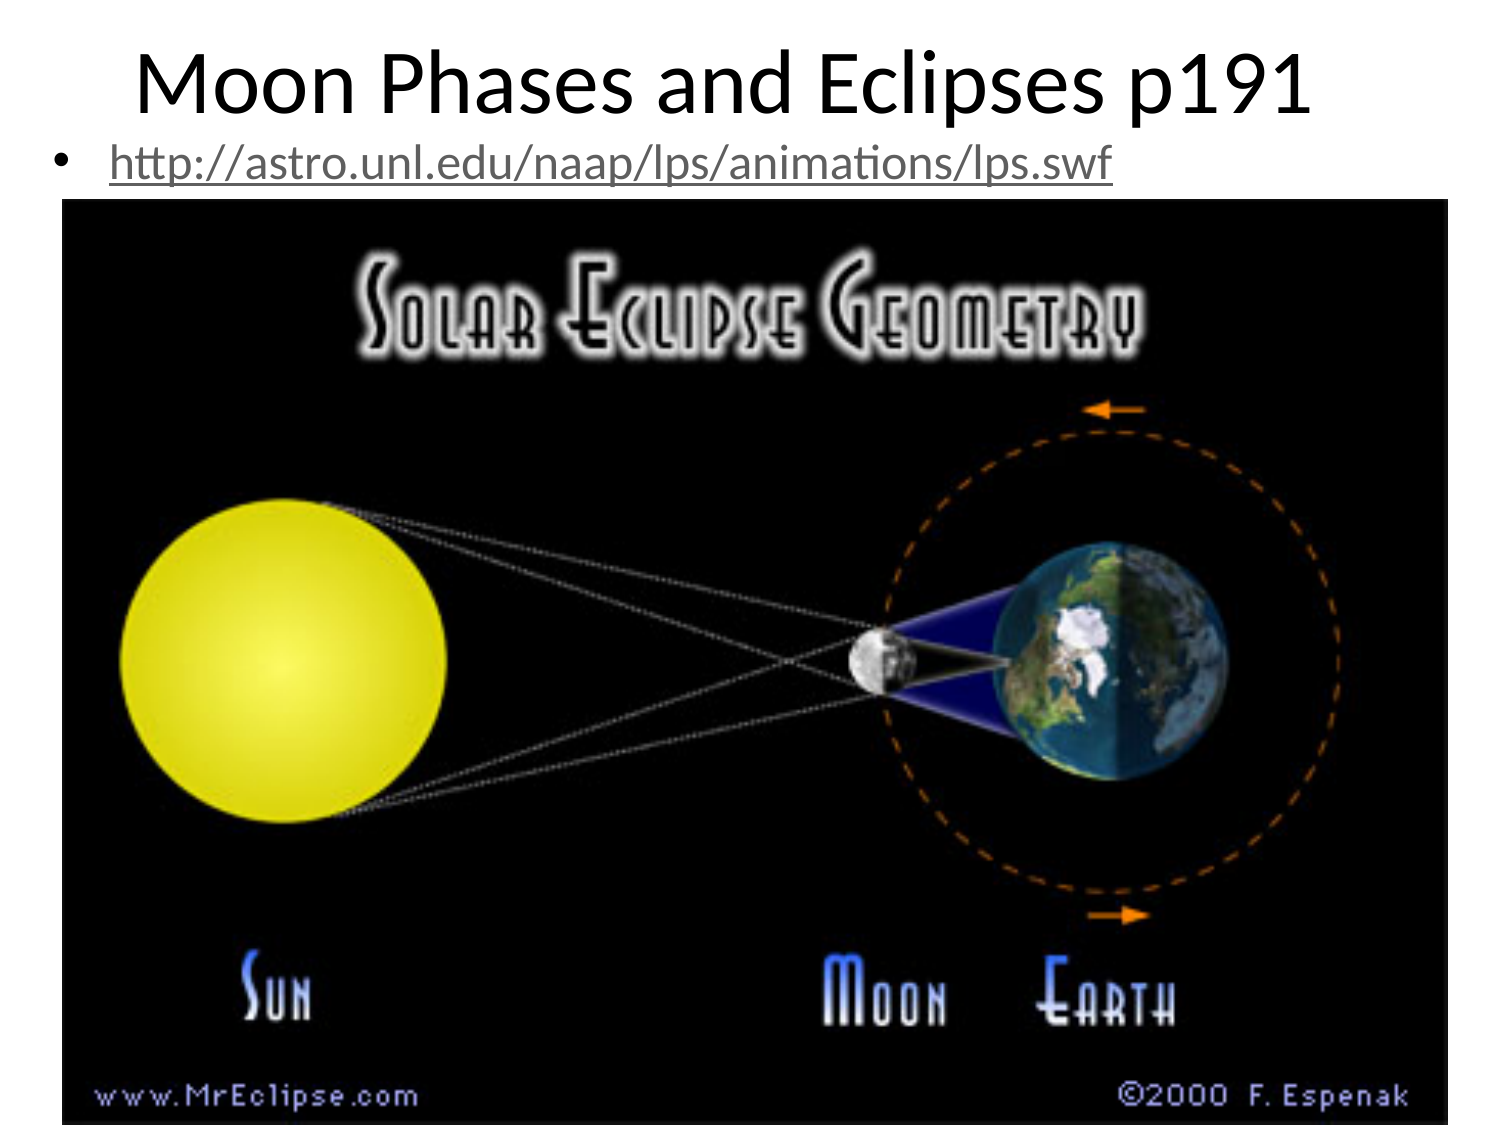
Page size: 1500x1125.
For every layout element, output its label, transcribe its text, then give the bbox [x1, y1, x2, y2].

list http://astro.unl.edu/naap/lps/animations/lps.swf [37, 121, 1400, 222]
title Moon Phases and Eclipses p191 [50, 4, 1400, 121]
picture [62, 199, 1448, 1125]
